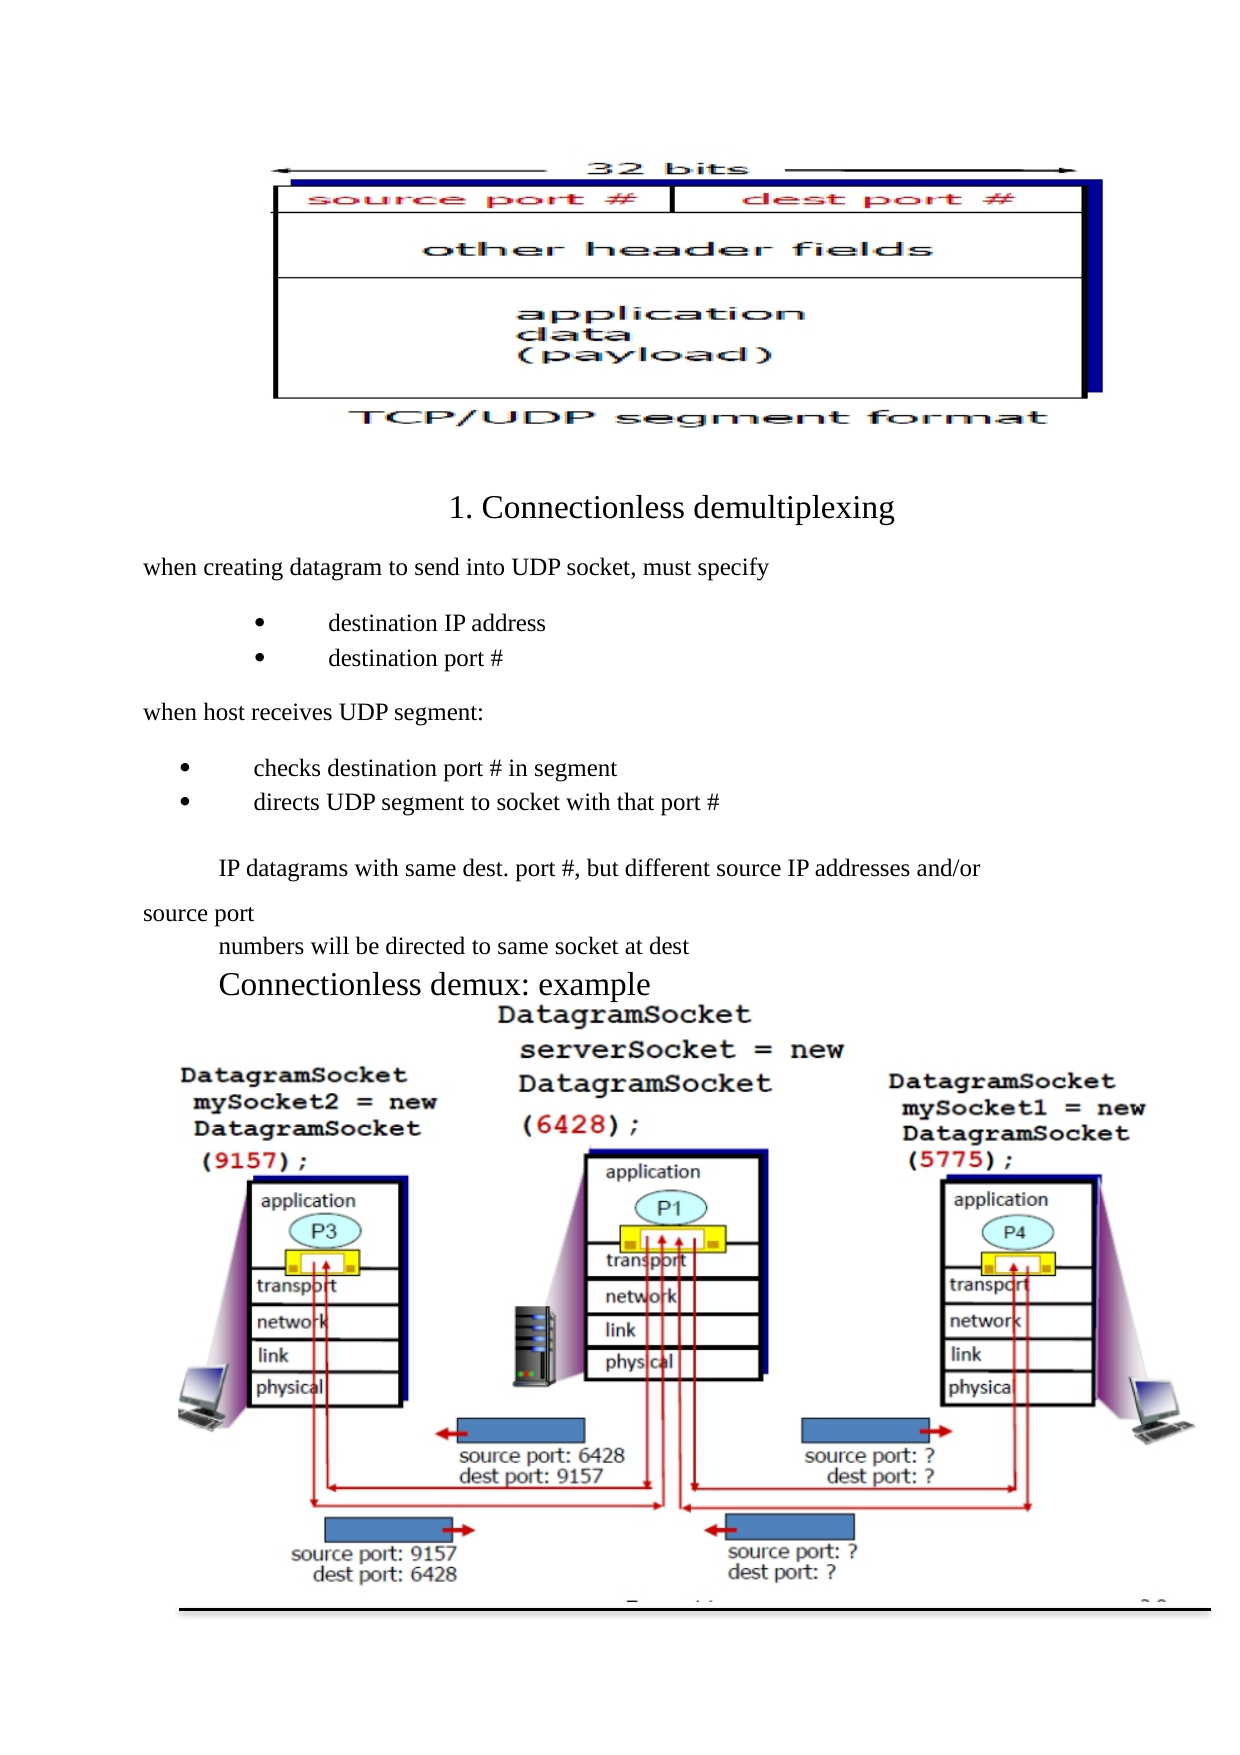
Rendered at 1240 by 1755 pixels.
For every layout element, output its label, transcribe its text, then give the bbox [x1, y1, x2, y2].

text_box [178, 1608, 1211, 1612]
text_box 1. Connectionless demultiplexing when creating datagram to send into UDP socket, must specify  destination IP address  destination port # when host receives UDP segment:  checks destination port # in segment  directs UDP segment to socket with that port # IP datagrams with same dest. port #, but different source IP addresses and/or source port numbers will be directed to same socket at dest Connectionless demux: example [143, 486, 1024, 958]
picture [252, 148, 1193, 449]
picture [177, 983, 1211, 1602]
